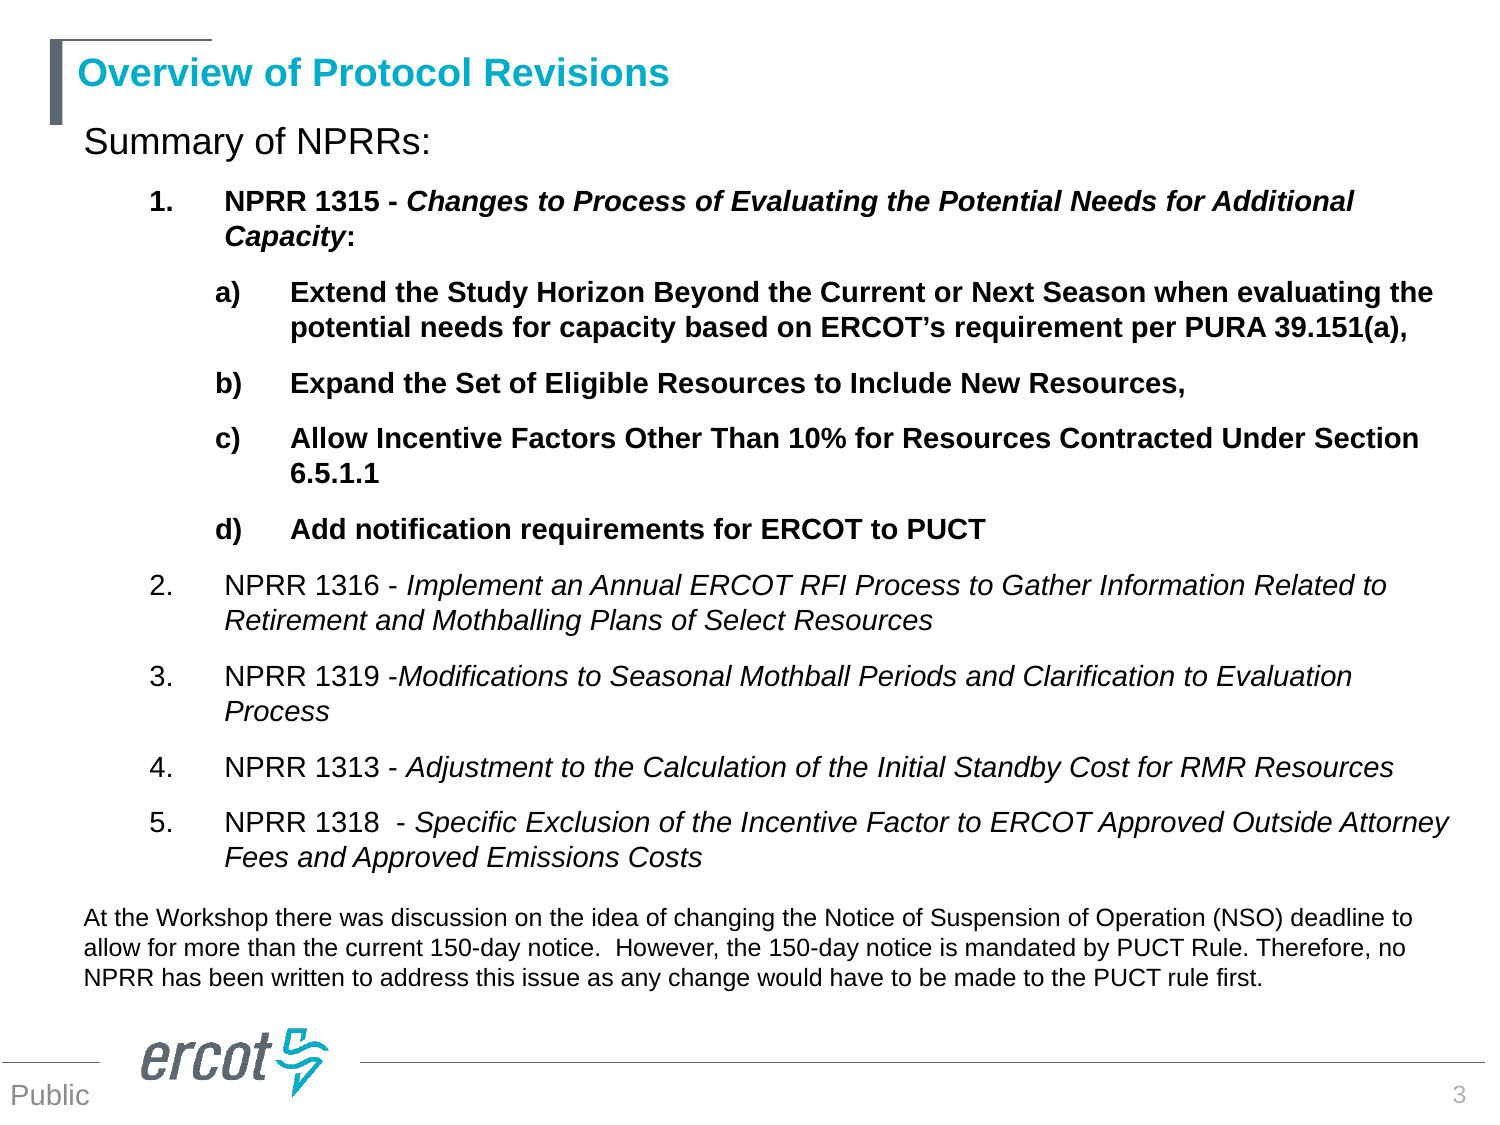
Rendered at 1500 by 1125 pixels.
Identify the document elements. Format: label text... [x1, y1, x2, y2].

title Overview of Protocol Revisions [62, 39, 1475, 119]
list Summary of NPRRs: NPRR 1315 - Changes to Process of Evaluating the Potential Needs for Additional Capacity: Extend the Study Horizon Beyond the Current or Next Season when evaluating the potential needs for capacity based on ERCOT’s requirement per PURA 39.151(a), Expand the Set of Eligible Resources to Include New Resources, Allow Incentive Factors Other Than 10% for Resources Contracted Under Section 6.5.1.1 Add notification requirements for ERCOT to PUCT NPRR 1316 - Implement an Annual ERCOT RFI Process to Gather Information Related to Retirement and Mothballing Plans of Select Resources NPRR 1319 -Modifications to Seasonal Mothball Periods and Clarification to Evaluation Process NPRR 1313 - Adjustment to the Calculation of the Initial Standby Cost for RMR Resources NPRR 1318 - Specific Exclusion of the Incentive Factor to ERCOT Approved Outside Attorney Fees and Approved Emissions Costs At the Workshop there was discussion on the idea of changing the Notice of Suspension of Operation (NSO) deadline to allow for more than the current 150-day notice. However, the 150-day notice is mandated by PUCT Rule. Therefore, no NPRR has been written to address this issue as any change would have to be made to the PUCT rule first. [68, 109, 1469, 1038]
picture [137, 1038, 332, 1100]
slide_number 3 [1437, 1076, 1475, 1112]
